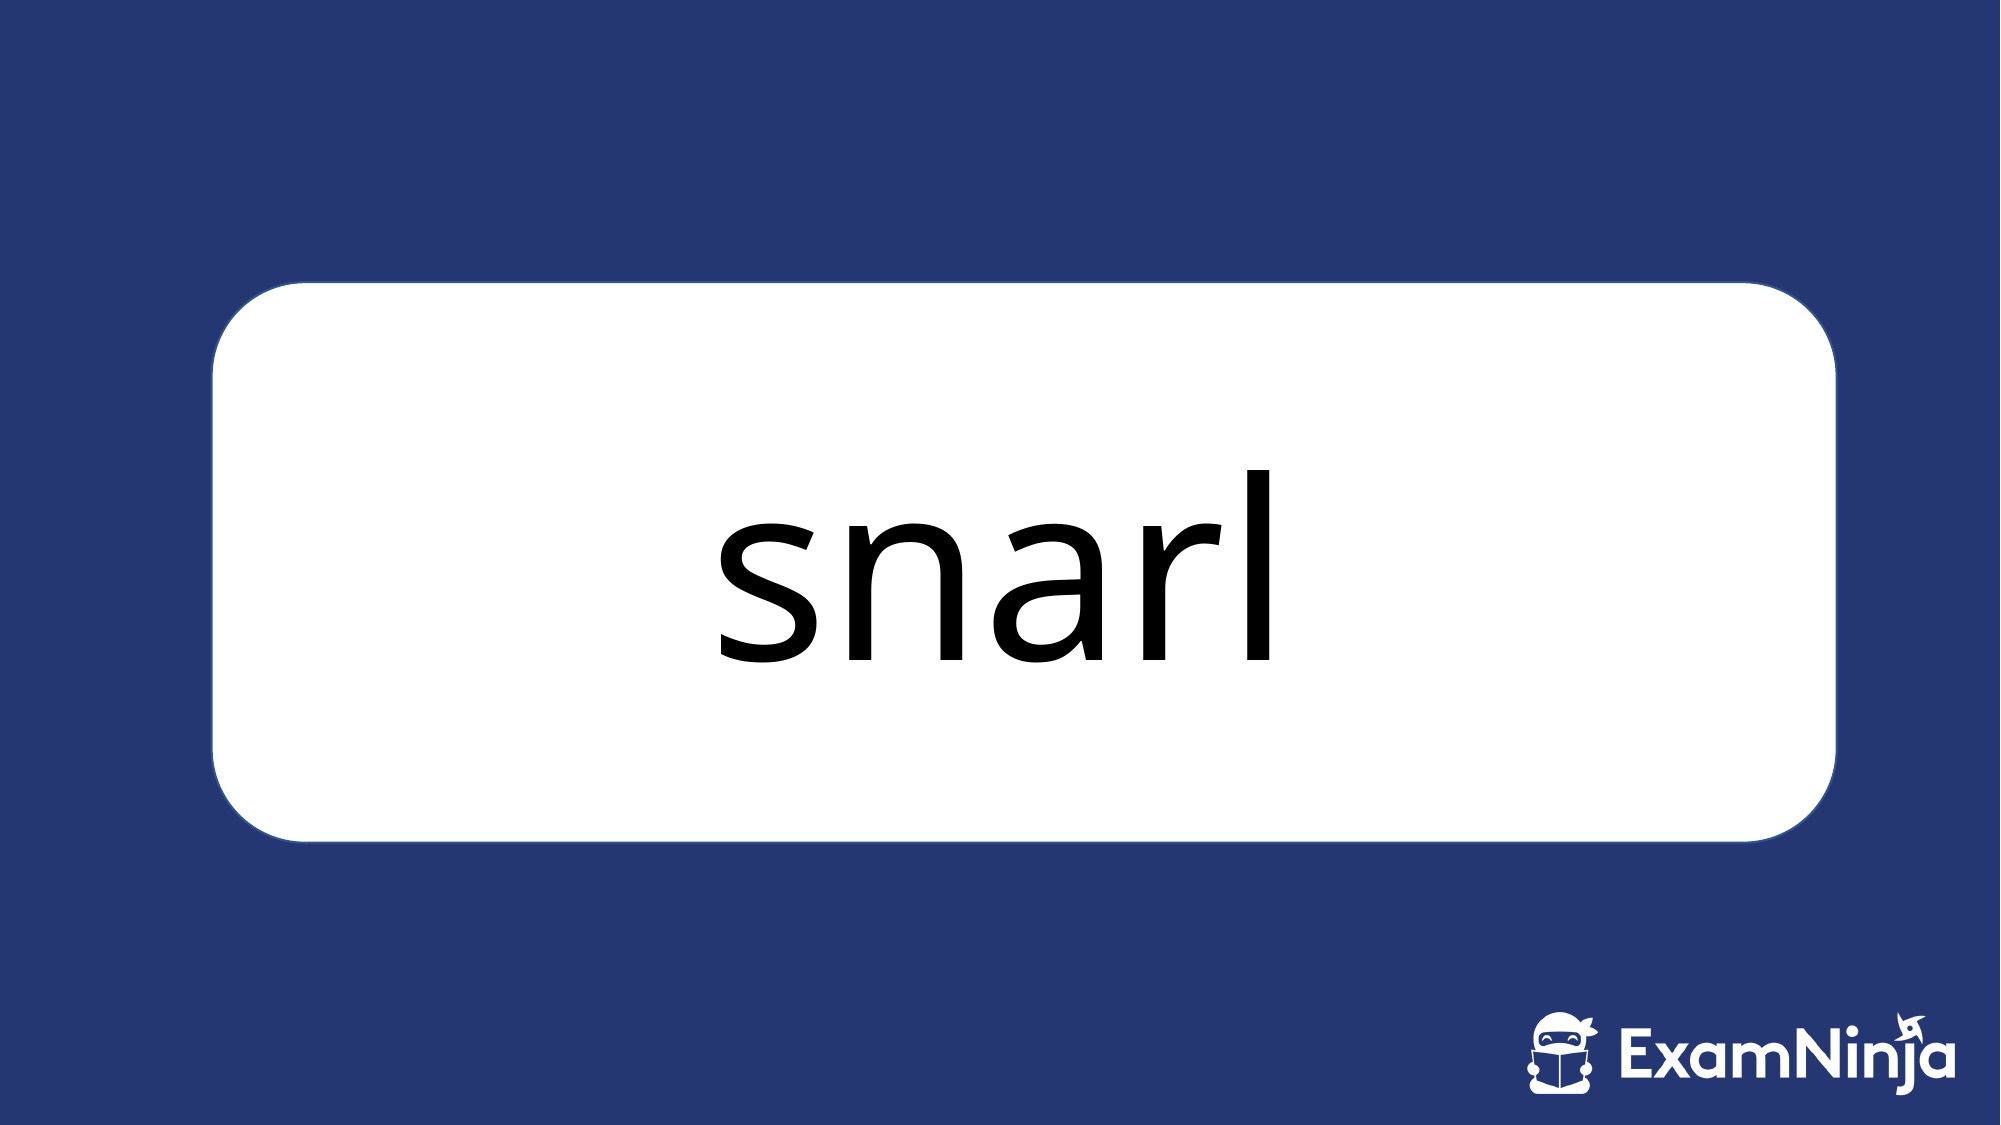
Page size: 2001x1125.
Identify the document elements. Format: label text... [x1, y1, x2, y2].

text_box snarl [143, 403, 1857, 719]
text_box [210, 281, 1838, 403]
picture [1501, 1003, 1979, 1102]
text_box [210, 719, 1838, 844]
